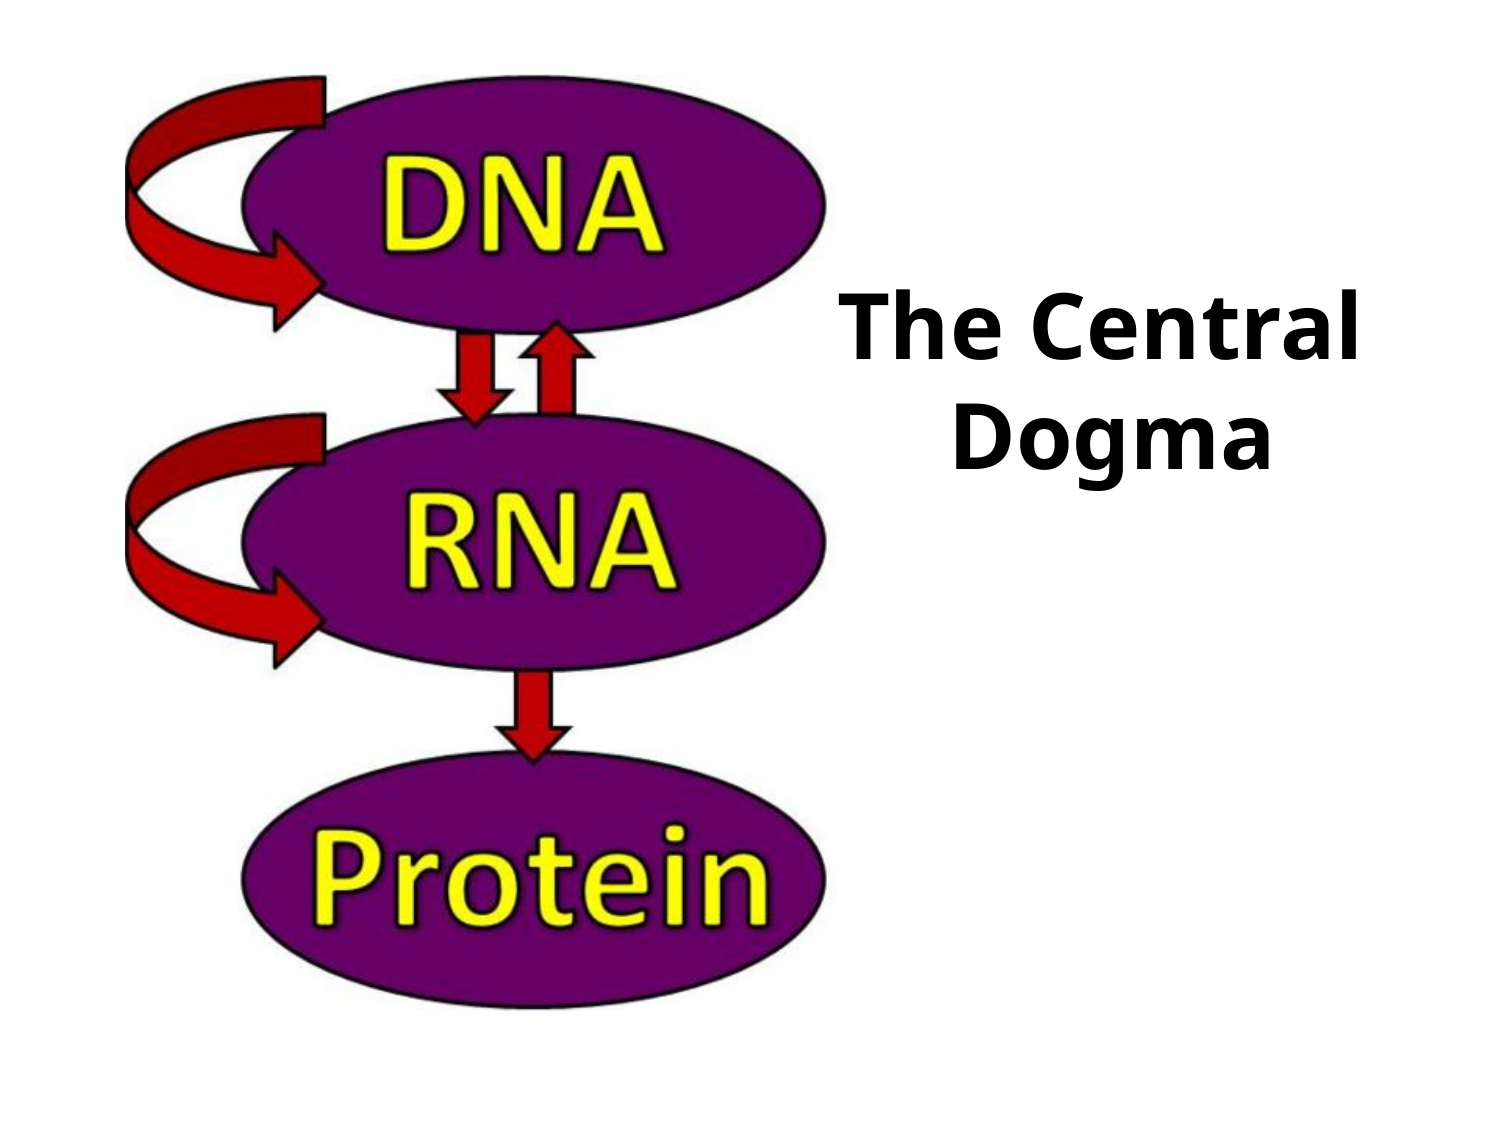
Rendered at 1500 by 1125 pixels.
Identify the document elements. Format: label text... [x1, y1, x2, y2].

picture [124, 74, 880, 1012]
title The Central Dogma [884, 187, 1451, 568]
